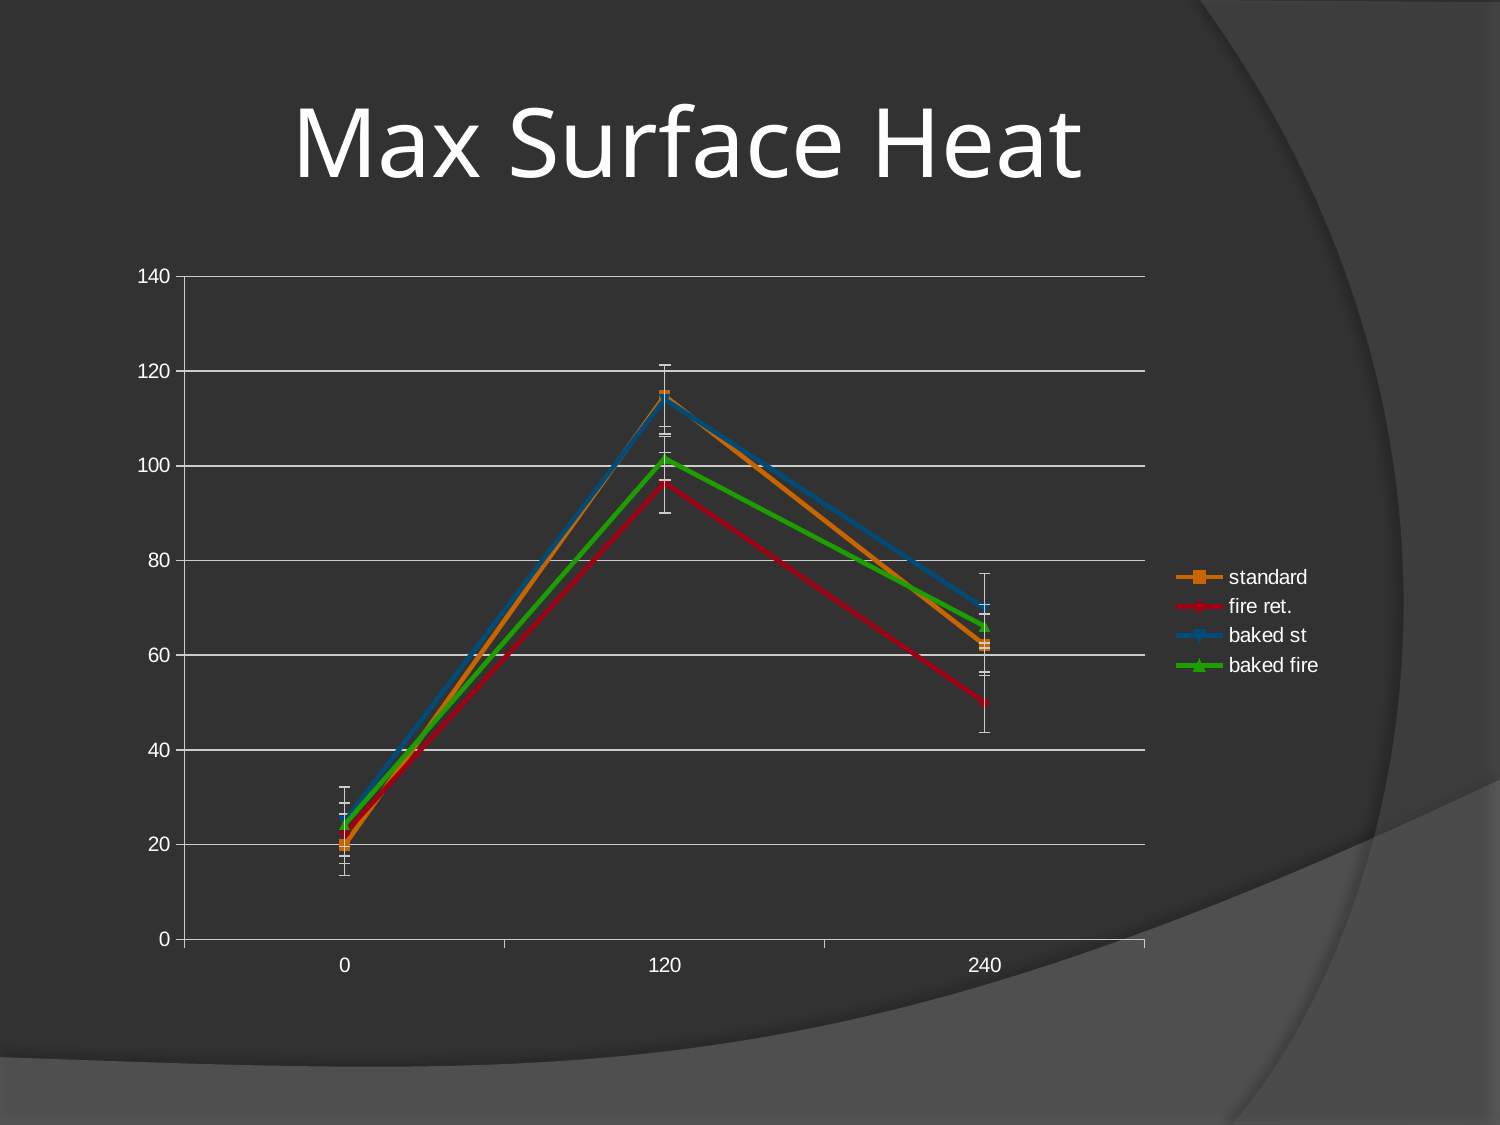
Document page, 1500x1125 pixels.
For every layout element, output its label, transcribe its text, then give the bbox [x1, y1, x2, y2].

chart [112, 249, 1338, 993]
title Max Surface Heat [75, 45, 1300, 233]
